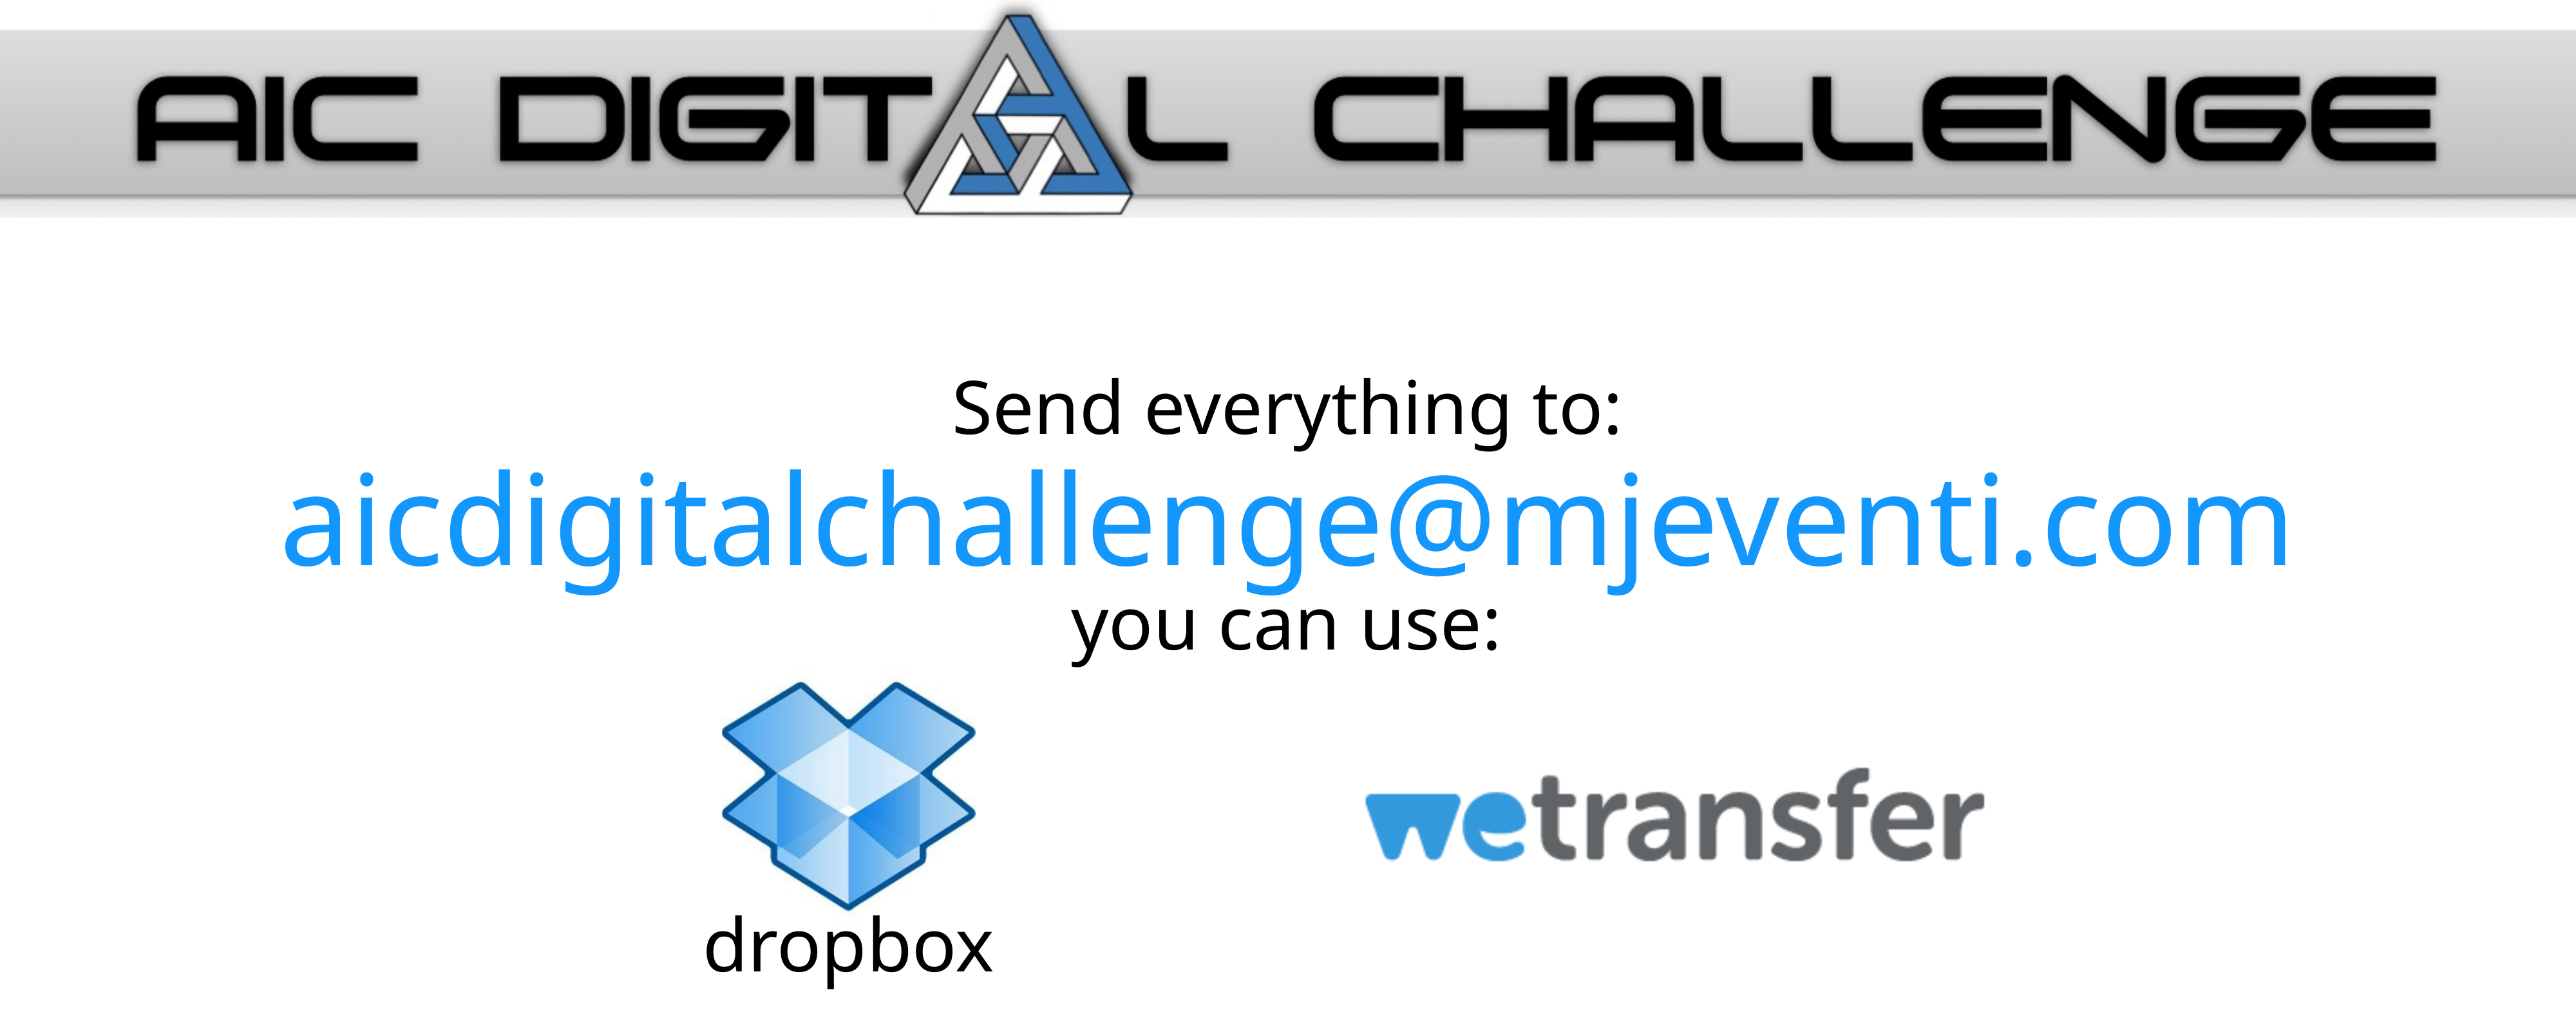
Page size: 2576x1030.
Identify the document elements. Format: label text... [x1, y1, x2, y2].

picture [721, 670, 976, 924]
picture [1306, 758, 2052, 894]
picture [0, 0, 2576, 218]
text_box you can use: [1066, 570, 1508, 670]
text_box Send everything to: [947, 355, 1629, 434]
text_box dropbox [697, 892, 1000, 992]
text_box aicdigitalchallenge@mjeventi.com [274, 434, 2302, 596]
